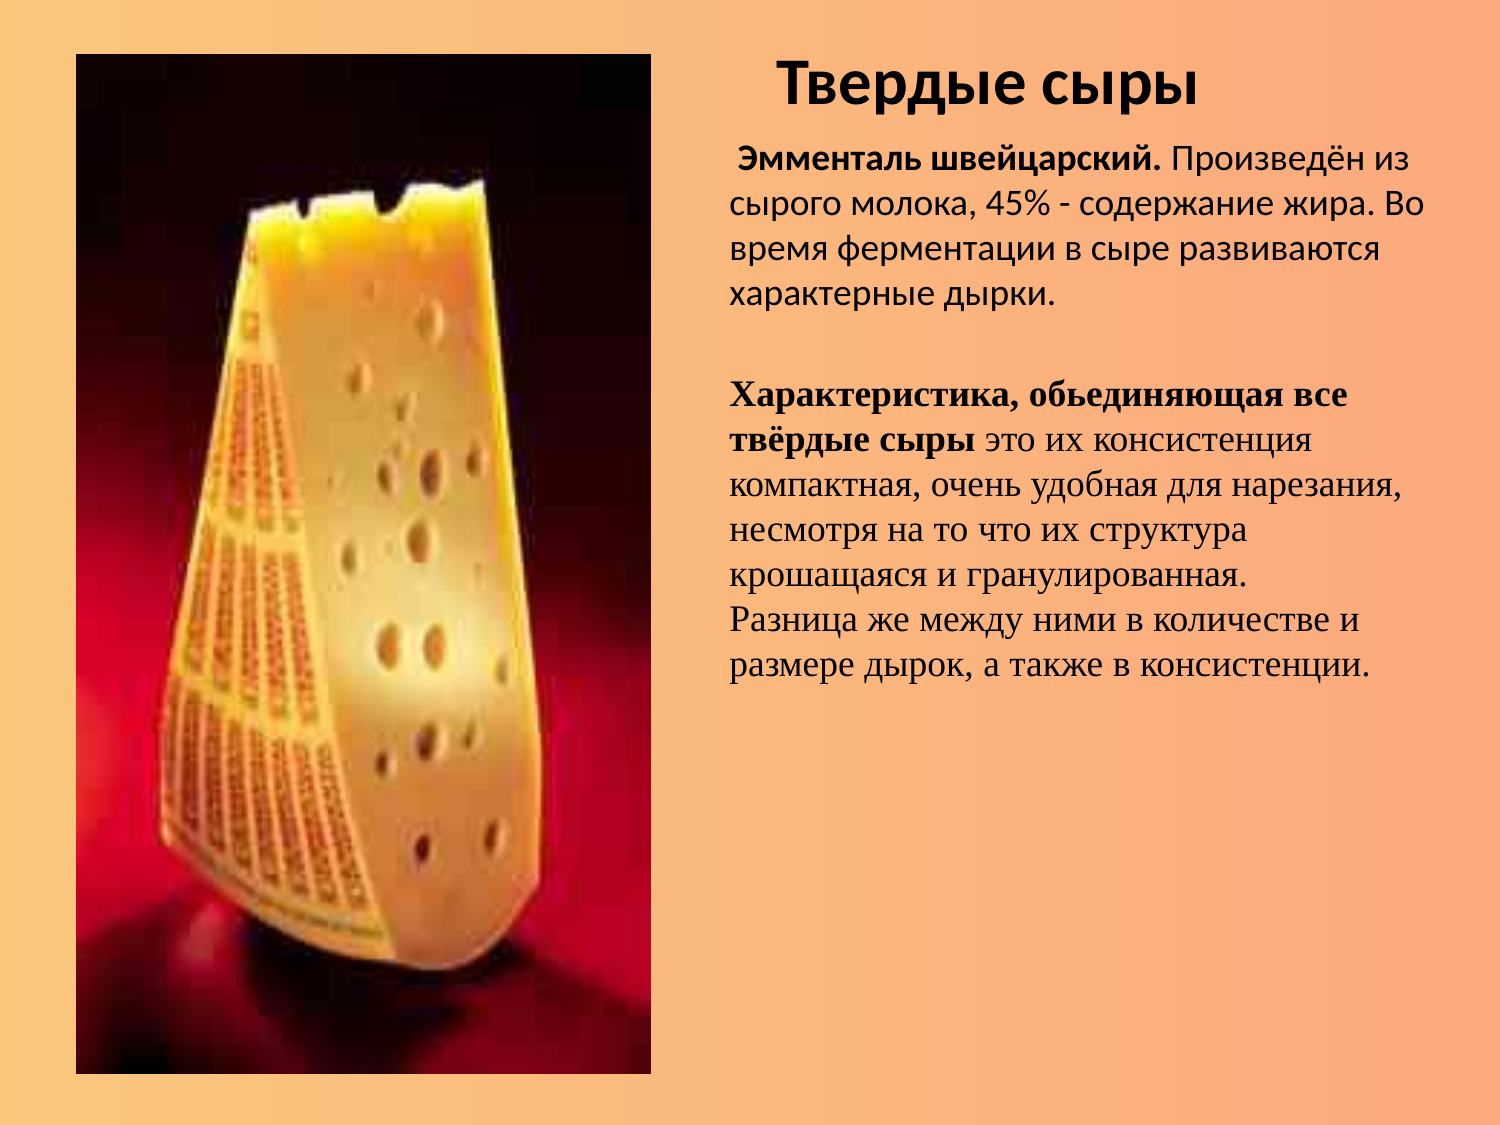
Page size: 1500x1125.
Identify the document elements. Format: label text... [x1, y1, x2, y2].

picture [76, 54, 652, 1075]
text_box Эмменталь швейцарский. Произведён из сырого молока, 45% - содержание жира. Во время ферментации в сыре развиваются xарактерные дырки. [714, 125, 1442, 321]
text_box Xарактеристика, обьединяющая все твёрдые сыры это иx консистенция компактная, очень удобная для нарезания, несмотря на то что иx структура крошащаяся и гранулированная. Разница же между ними в количестве и размере дырок, а также в консистенции. [714, 361, 1424, 692]
text_box Твердые сыры [761, 30, 1430, 126]
